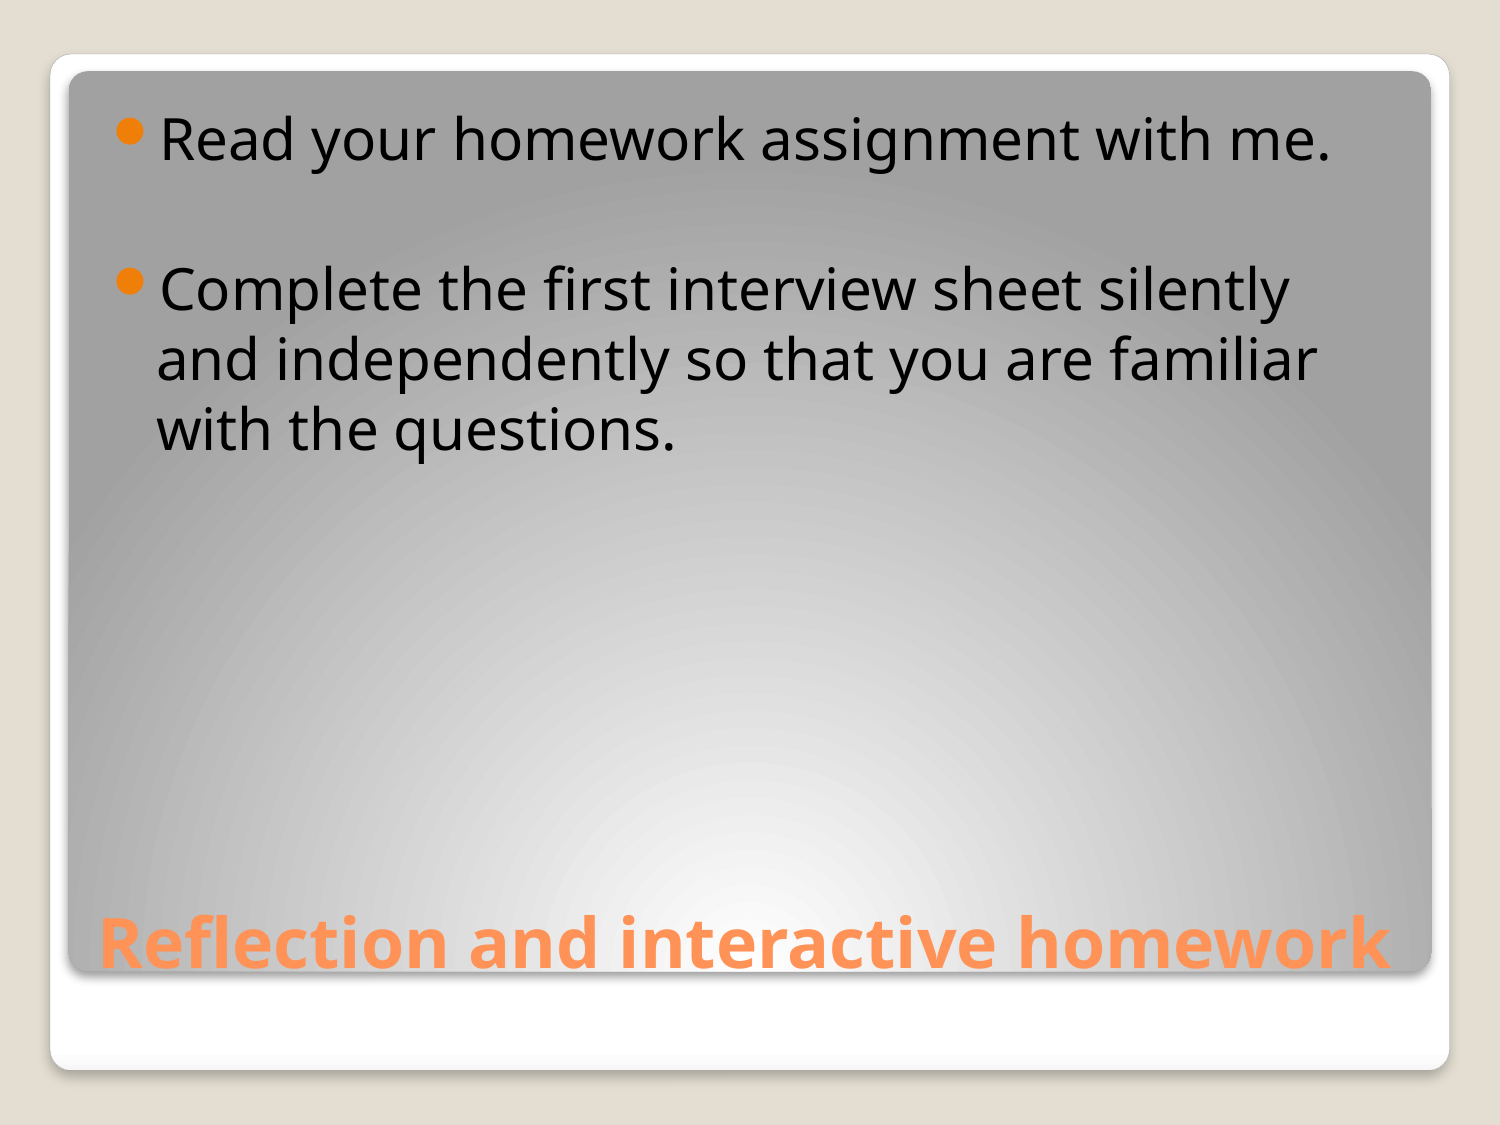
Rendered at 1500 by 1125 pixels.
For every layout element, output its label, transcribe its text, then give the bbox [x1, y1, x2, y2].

list Read your homework assignment with me. Complete the first interview sheet silently and independently so that you are familiar with the questions. [82, 86, 1425, 774]
title Reflection and interactive homework [82, 817, 1425, 990]
